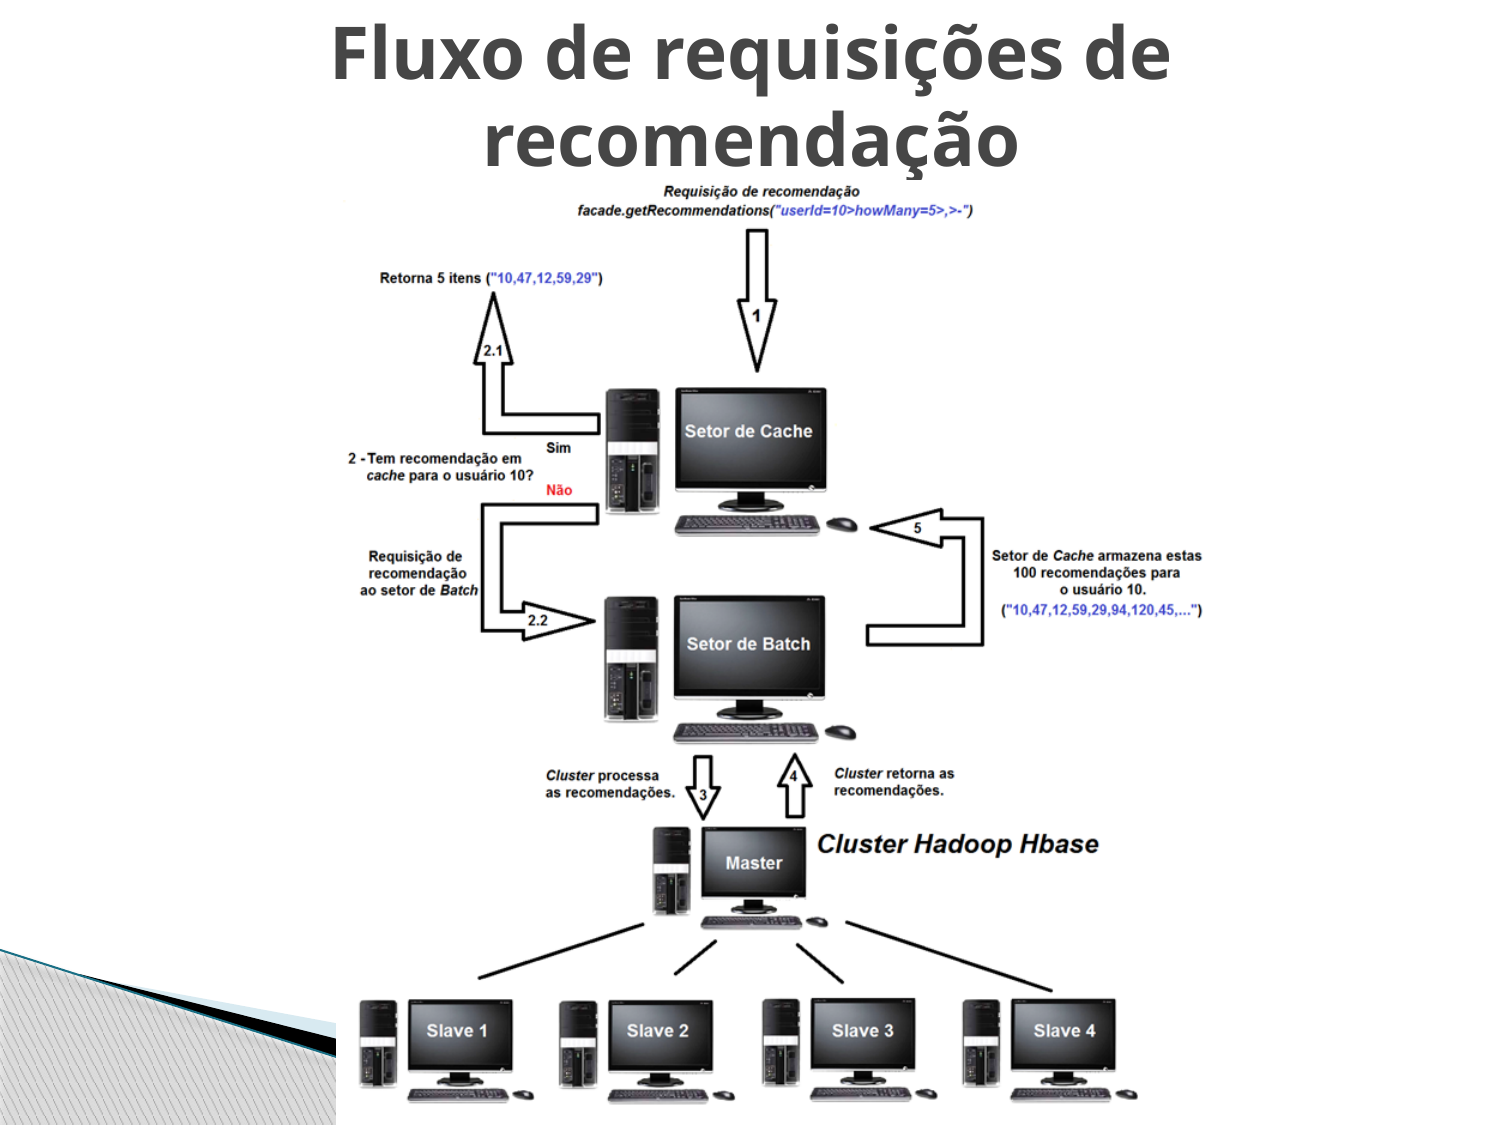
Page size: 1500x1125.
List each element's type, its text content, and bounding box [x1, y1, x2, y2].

title Fluxo de requisições de recomendação [76, 0, 1427, 188]
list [336, 179, 1211, 1125]
